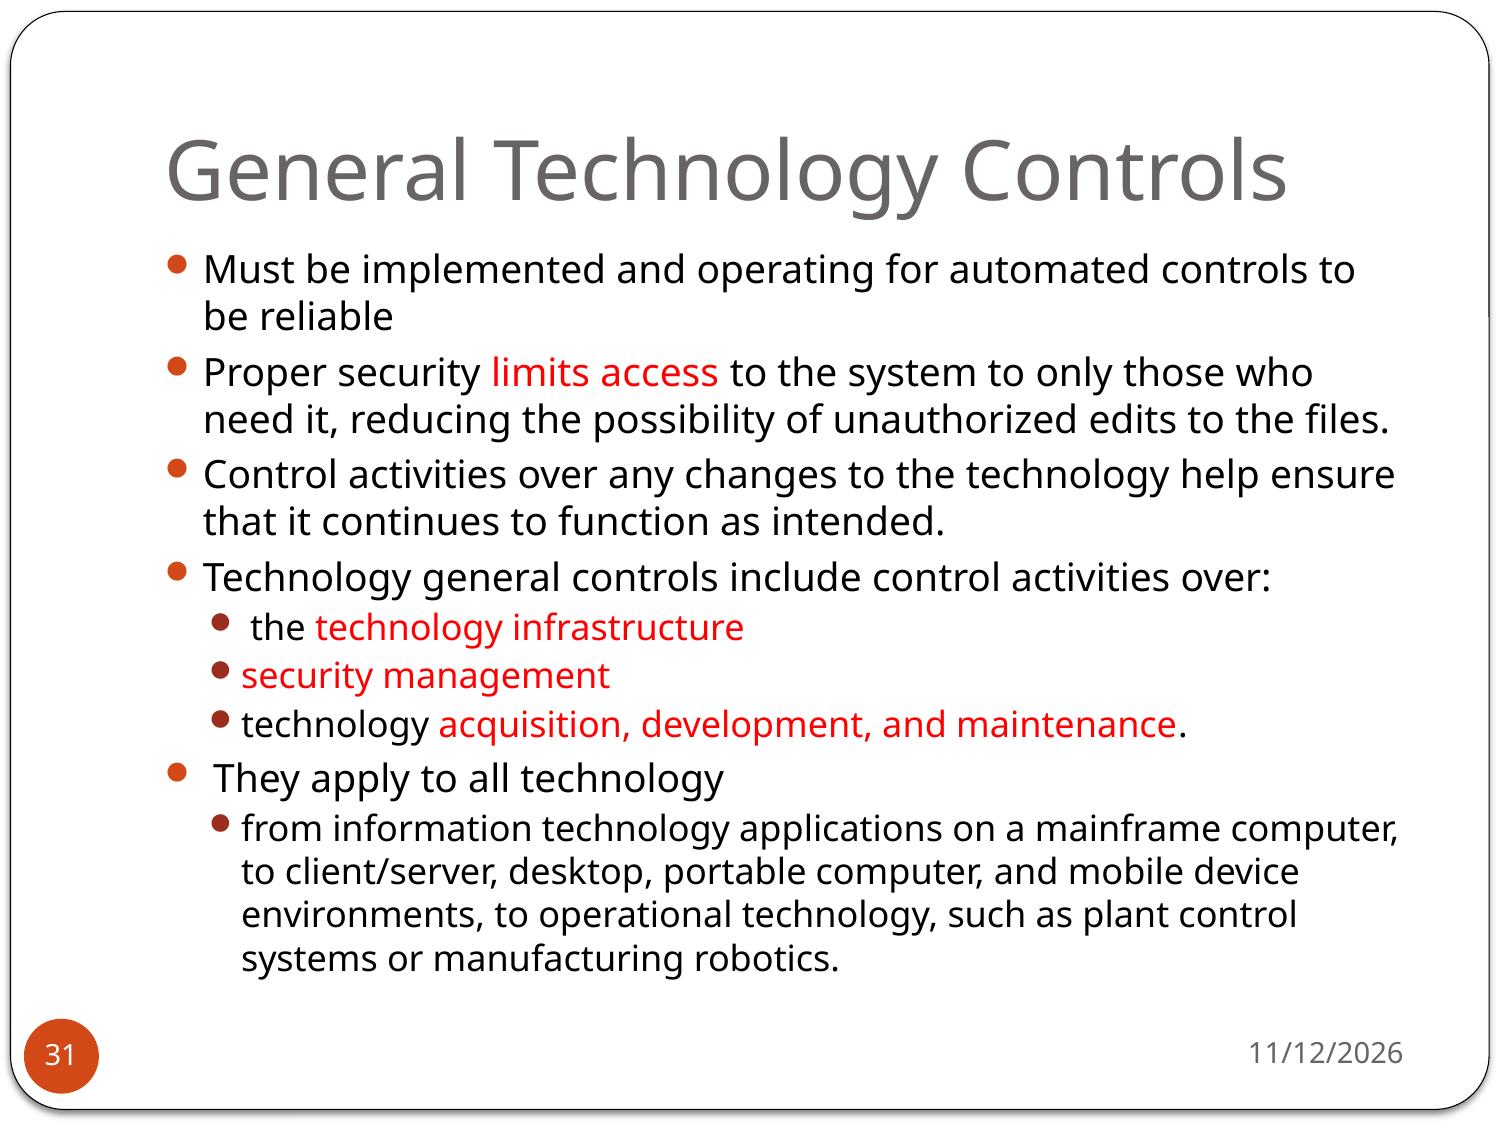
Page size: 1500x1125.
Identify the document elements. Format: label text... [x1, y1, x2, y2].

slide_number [1012, 1015, 1419, 1094]
list Must be implemented and operating for automated controls to be reliable Proper security limits access to the system to only those who need it, reducing the possibility of unauthorized edits to the files. Control activities over any changes to the technology help ensure that it continues to function as intended. Technology general controls include control activities over: the technology infrastructure security management technology acquisition, development, and maintenance. They apply to all technology from information technology applications on a mainframe computer, to client/server, desktop, portable computer, and mobile device environments, to operational technology, such as plant control systems or manufacturing robotics. [150, 237, 1425, 988]
slide_number 31 [23, 1018, 99, 1094]
title General Technology Controls [150, 45, 1425, 233]
